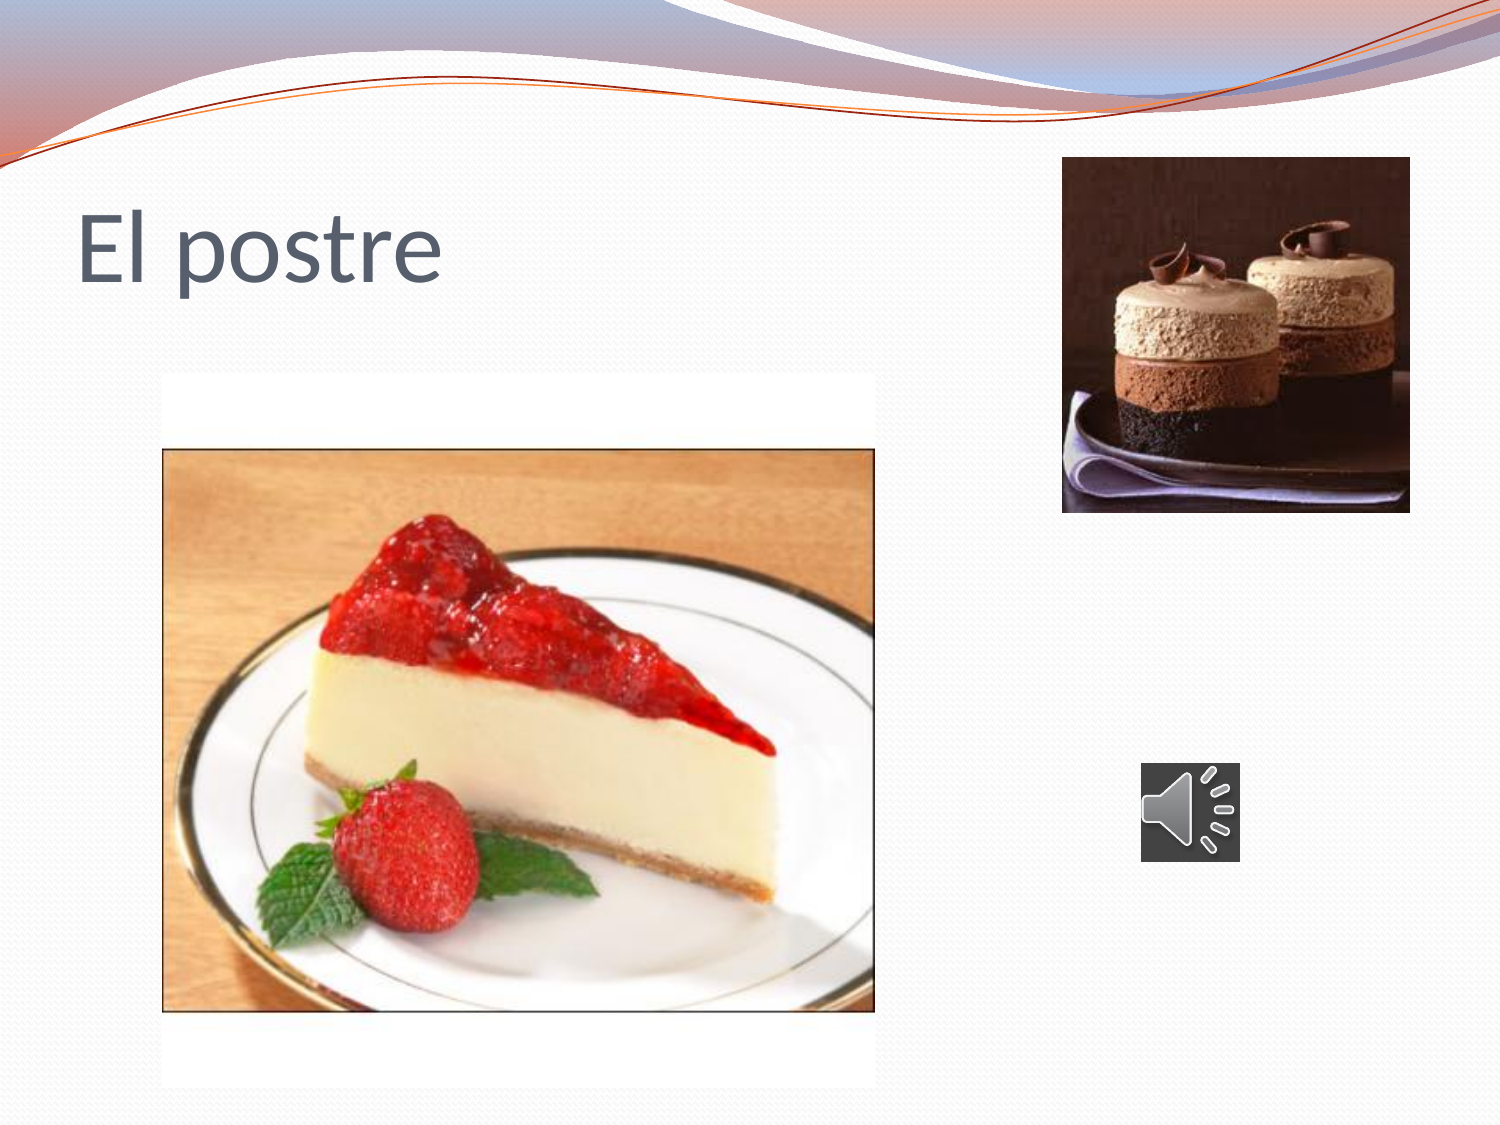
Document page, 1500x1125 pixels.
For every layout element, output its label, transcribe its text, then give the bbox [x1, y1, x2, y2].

picture [162, 374, 876, 1088]
title El postre [75, 115, 1425, 303]
picture [1140, 762, 1241, 863]
picture [1062, 157, 1410, 513]
